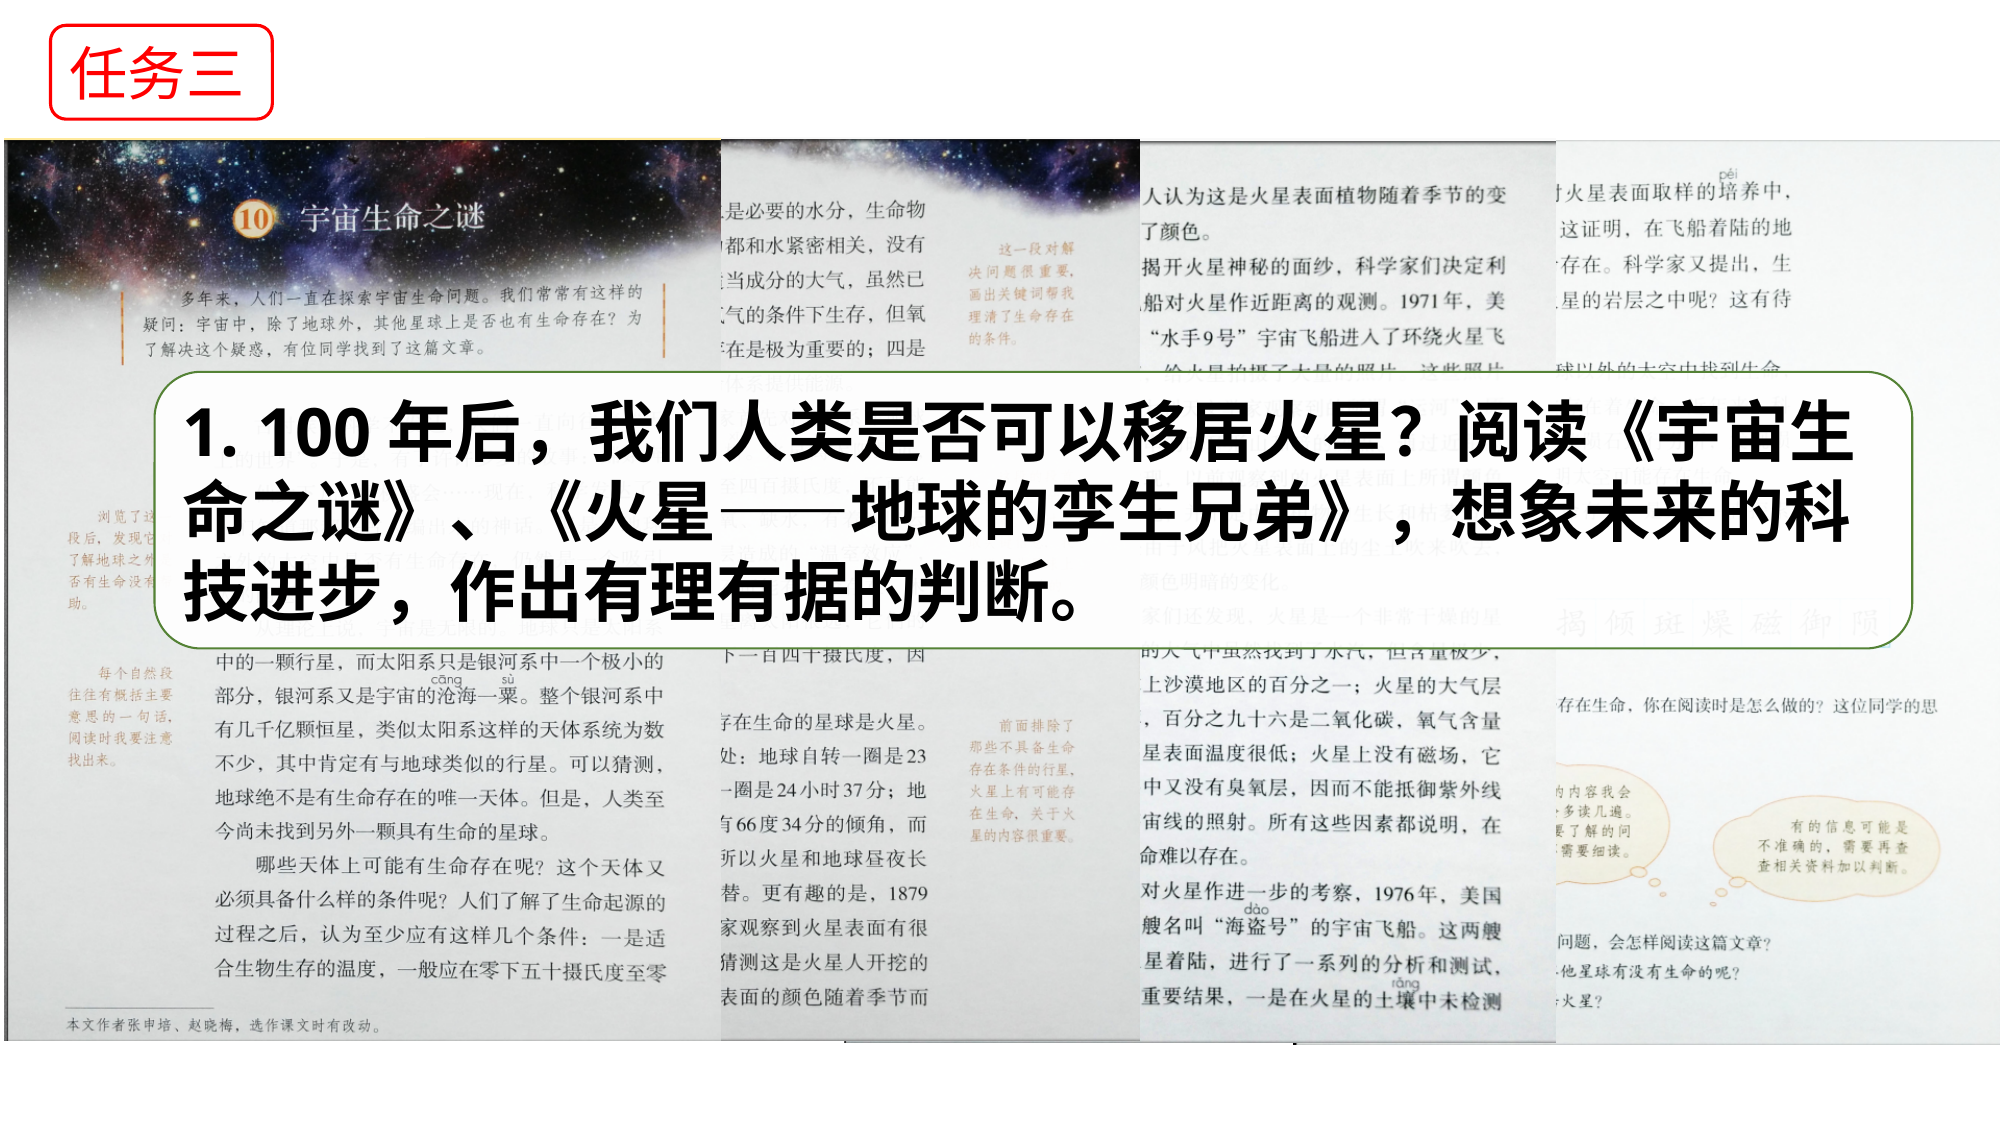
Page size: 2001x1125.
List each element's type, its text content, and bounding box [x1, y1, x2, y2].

text_box 任务三 [50, 25, 273, 120]
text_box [4, 137, 2000, 1045]
